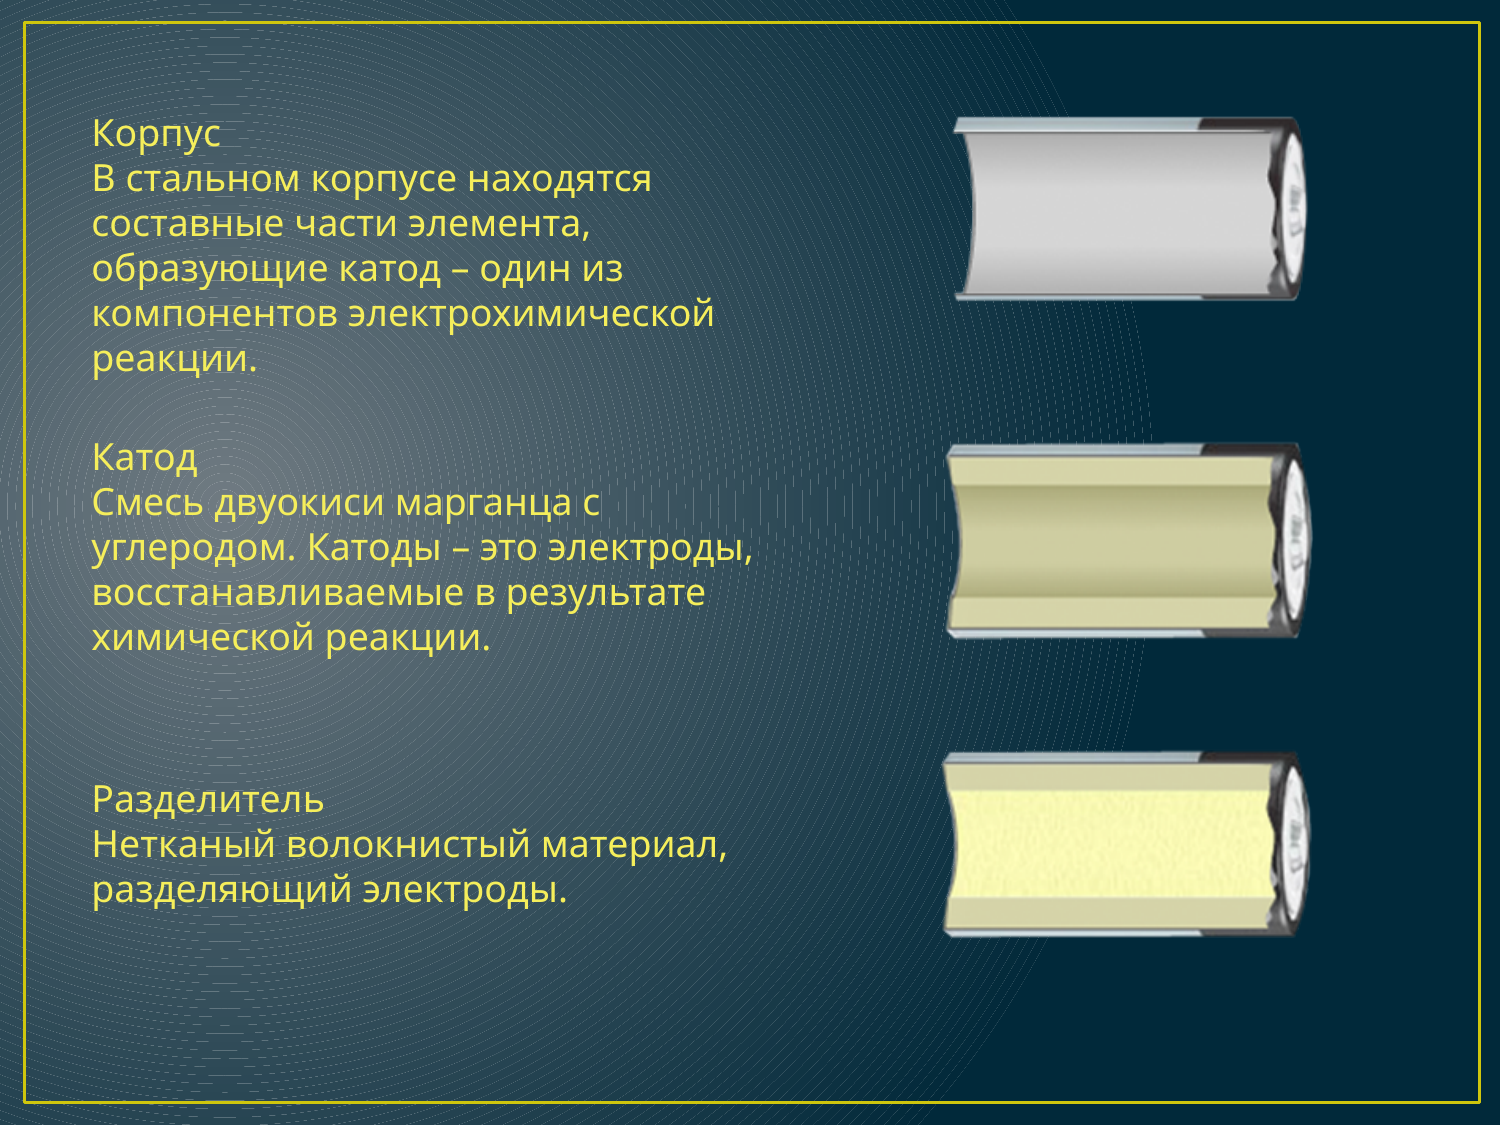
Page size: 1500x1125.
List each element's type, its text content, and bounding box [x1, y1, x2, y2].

picture [995, 956, 1008, 965]
text_box Катод Смесь двуокиси марганца с углеродом. Катоды – это электроды, восстанавливаемые в результате химической реакции. [76, 425, 827, 665]
text_box Разделитель Нетканый волокнистый материал, разделяющий электроды. [76, 767, 827, 917]
text_box Корпус В стальном корпусе находятся составные части элемента, образующие катод – один из компонентов электрохимической реакции. [76, 101, 827, 387]
picture [1107, 659, 1115, 667]
picture [1102, 320, 1110, 329]
picture [926, 95, 1308, 314]
picture [930, 419, 1313, 654]
picture [926, 728, 1311, 952]
